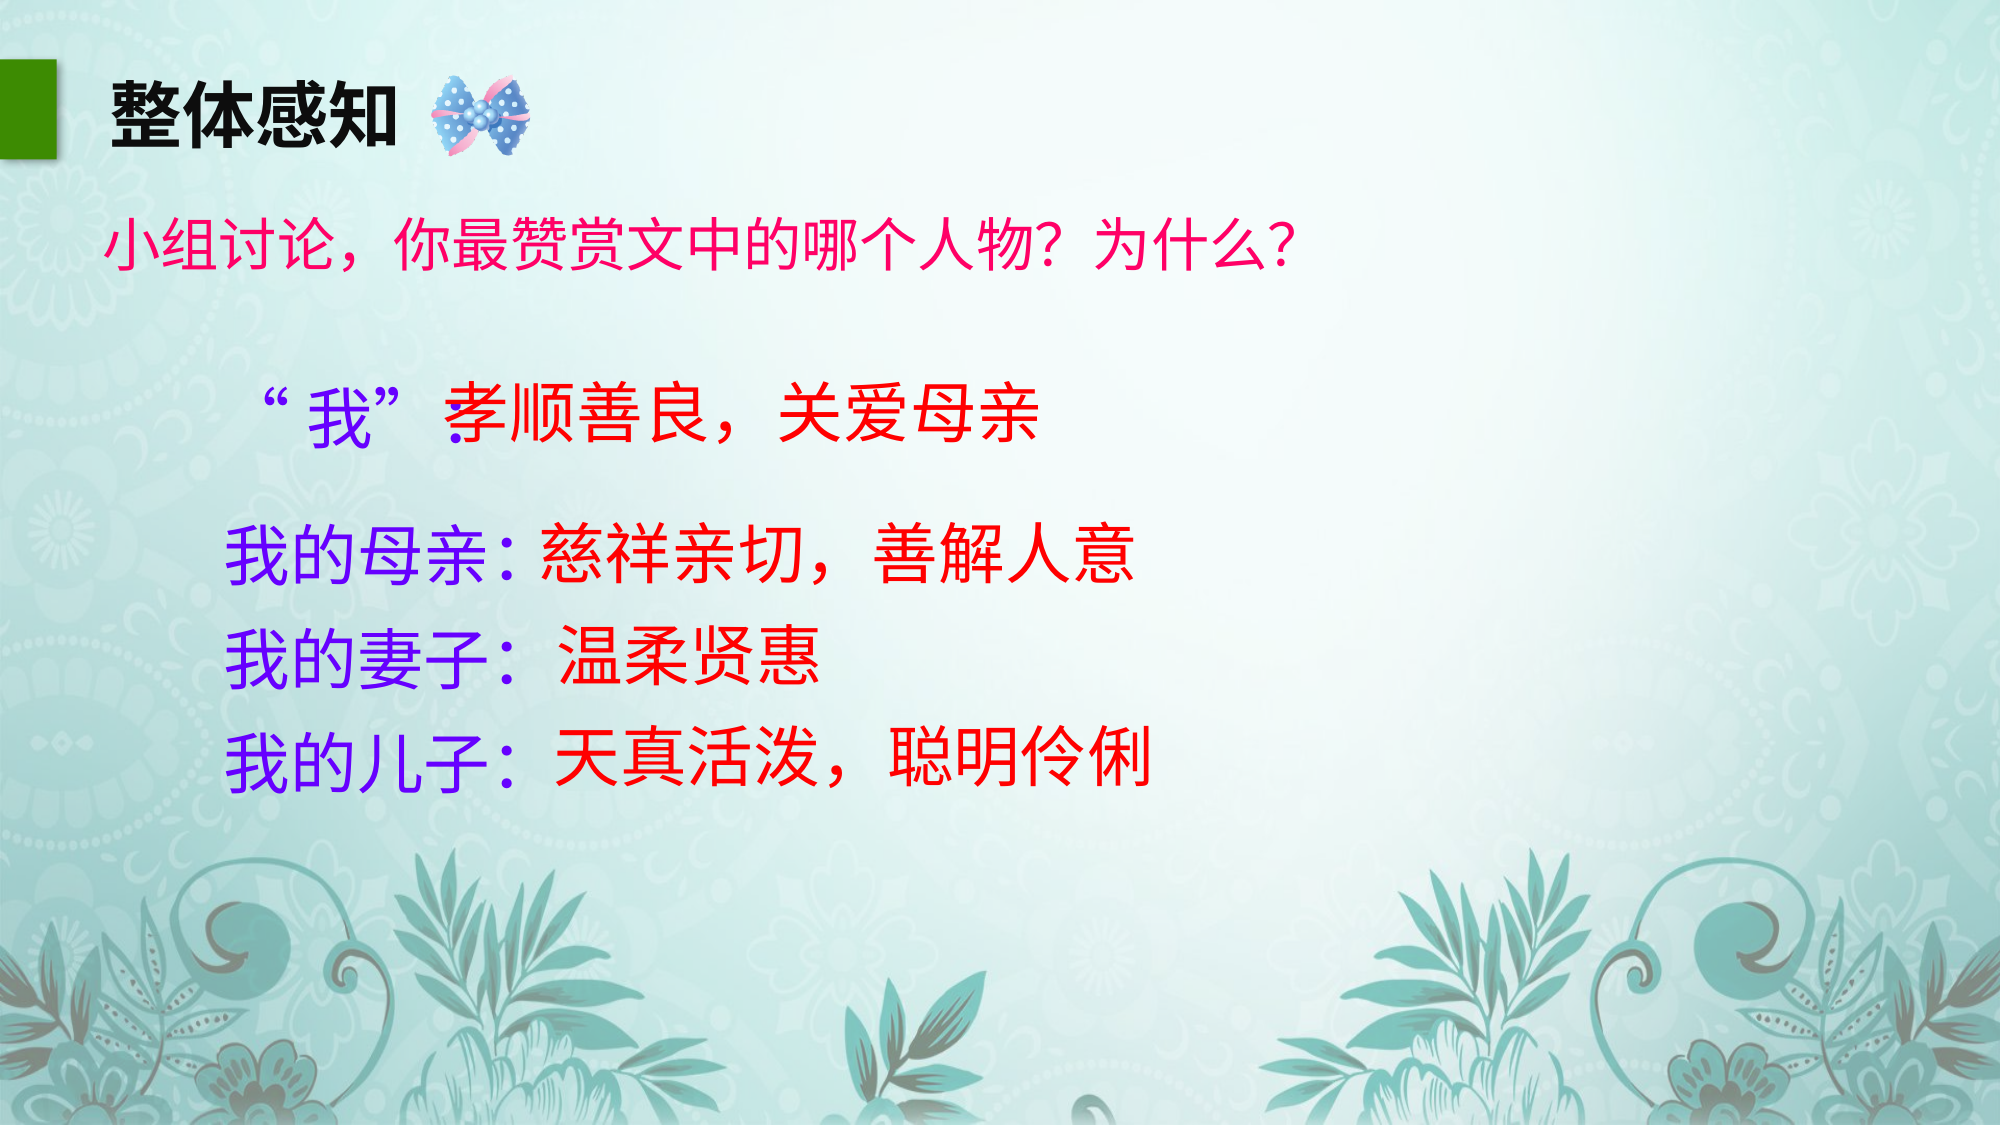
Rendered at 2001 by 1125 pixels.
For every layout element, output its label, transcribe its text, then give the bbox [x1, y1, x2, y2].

text_box 整体感知 [94, 62, 417, 165]
text_box 慈祥亲切，善解人意 [523, 504, 1154, 599]
picture [430, 65, 531, 166]
text_box [0, 58, 58, 160]
text_box “我”： 我的母亲： 我的妻子： 我的儿子： [209, 345, 1514, 809]
text_box 孝顺善良，关爱母亲 [428, 363, 1059, 459]
text_box 小组讨论，你最赞赏文中的哪个人物？为什么？ [87, 201, 1341, 286]
text_box 天真活泼，聪明伶俐 [538, 707, 1185, 803]
text_box 温柔贤惠 [541, 605, 839, 701]
